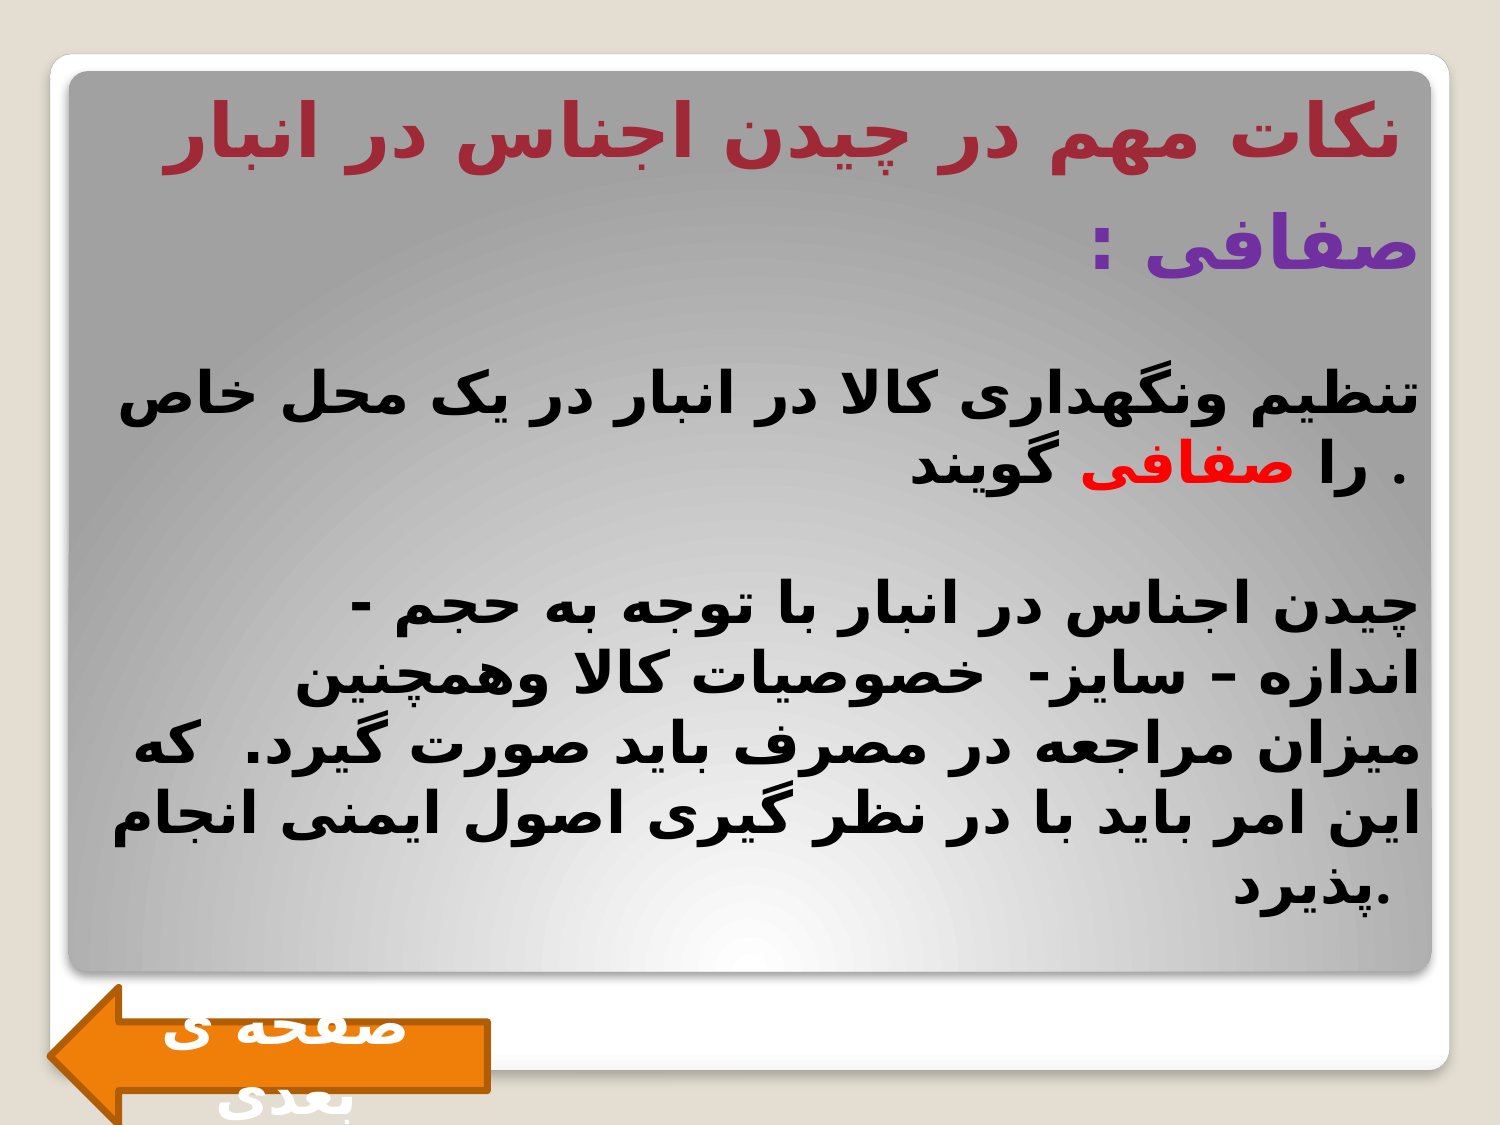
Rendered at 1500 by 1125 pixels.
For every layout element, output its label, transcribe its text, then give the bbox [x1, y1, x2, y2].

text_box صفافی : تنظیم ونگهداری کالا در انبار در یک محل خاص را صفافی گویند . چیدن اجناس در انبار با توجه به حجم - اندازه – سایز- خصوصیات کالا وهمچنین میزان مراجعه در مصرف باید صورت گیرد. که این امر باید با در نظر گیری اصول ایمنی انجام پذیرد. [87, 187, 1438, 1092]
text_box نكات مهم در چیدن اجناس در انبار [150, 74, 1420, 180]
text_box صفحه ی بعدی [46, 984, 491, 1125]
